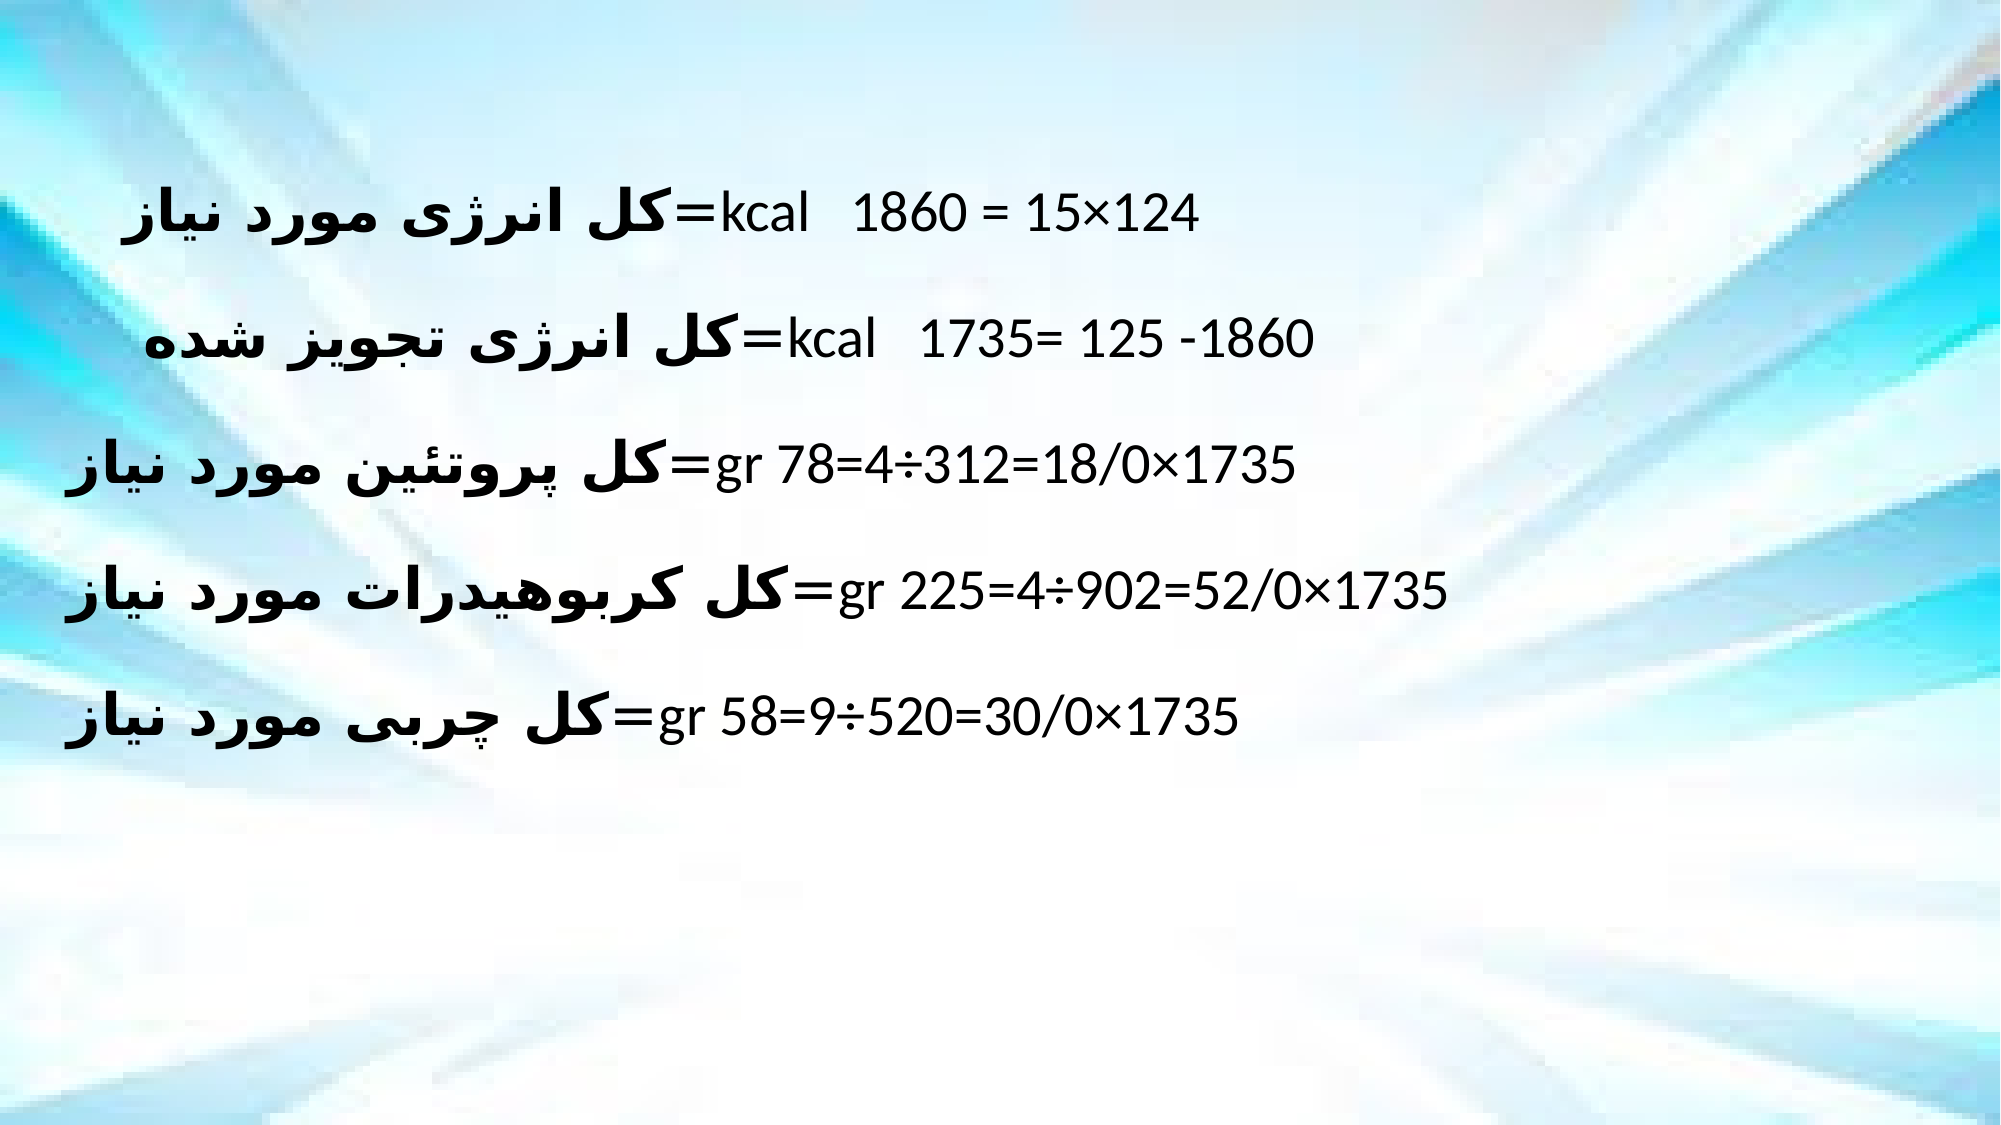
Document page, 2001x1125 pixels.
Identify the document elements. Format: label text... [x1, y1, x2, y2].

picture [0, 0, 2001, 1125]
list kcal 1860 = 15×124=کل انرژی مورد نیاز kcal 1735= 125 -1860=کل انرژی تجویز شده gr 78=4÷312=18/0×1735=کل پروتئین مورد نیاز gr 225=4÷902=52/0×1735=کل کربوهیدرات مورد نیاز gr 58=9÷520=30/0×1735=کل چربی مورد نیاز [52, 130, 1948, 1084]
